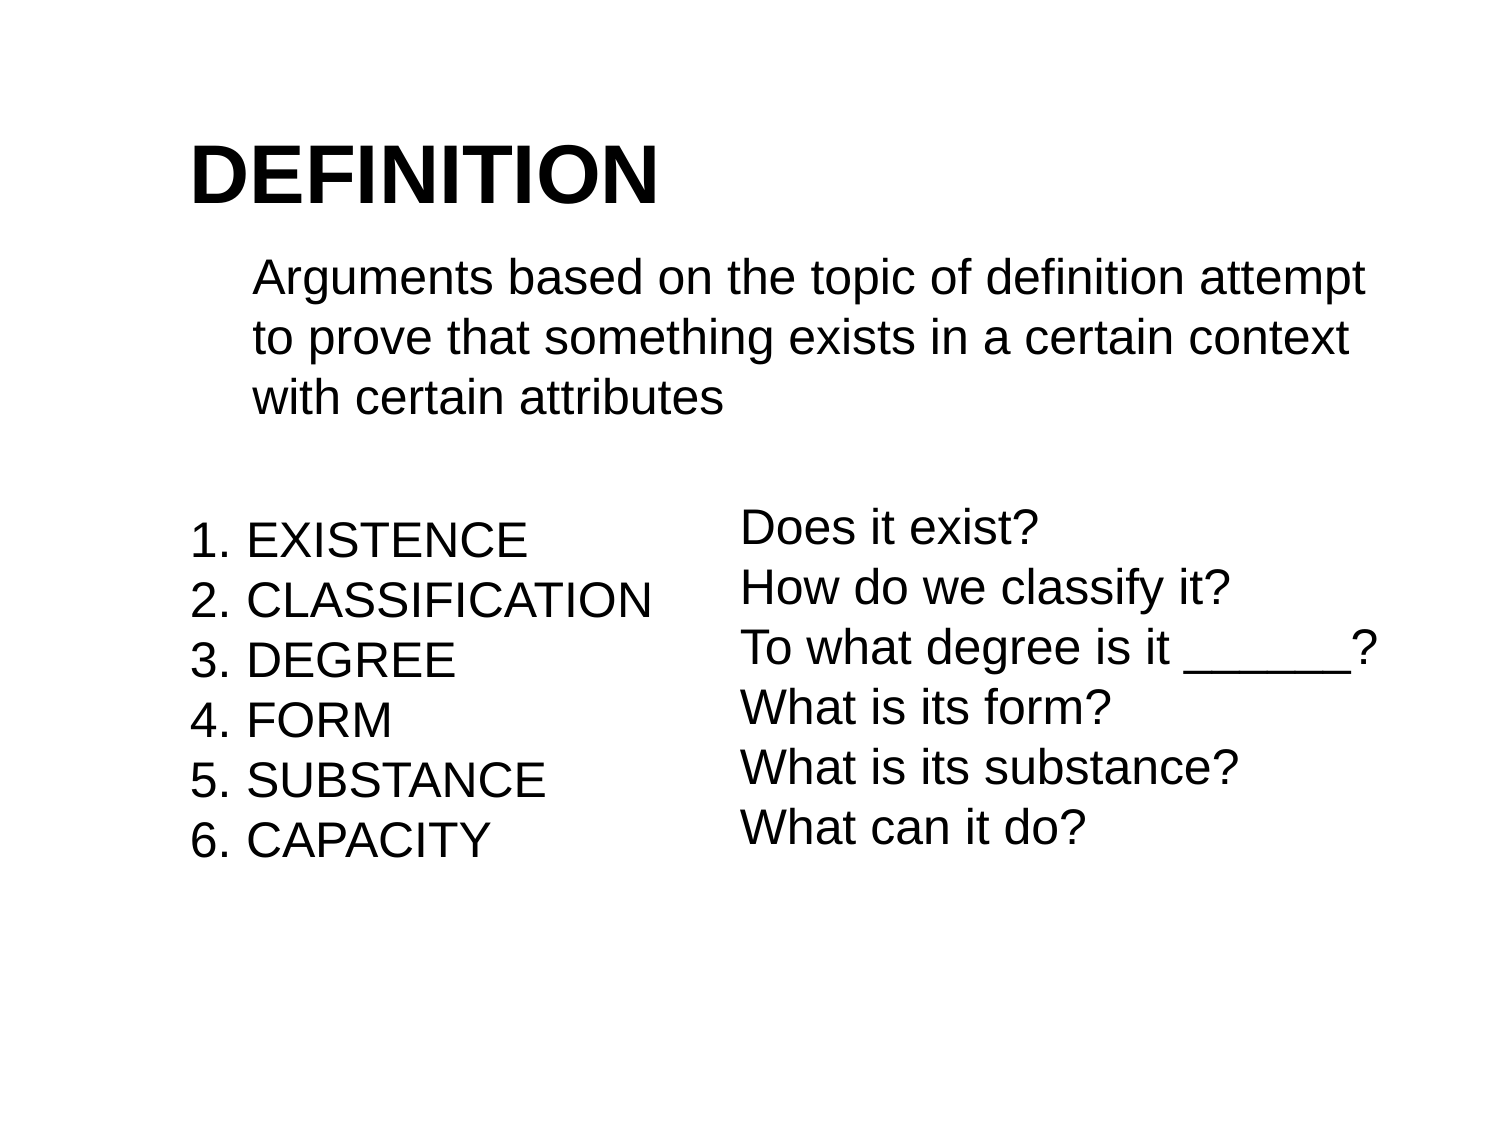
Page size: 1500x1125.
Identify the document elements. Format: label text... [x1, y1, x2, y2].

text_box Arguments based on the topic of definition attempt to prove that something exists in a certain context with certain attributes [237, 237, 1388, 433]
text_box EXISTENCE CLASSIFICATION DEGREE FORM SUBSTANCE CAPACITY [174, 499, 675, 875]
text_box DEFINITION [174, 112, 875, 228]
text_box Does it exist? How do we classify it? To what degree is it ______? What is its form? What is its substance? What can it do? [725, 487, 1425, 863]
